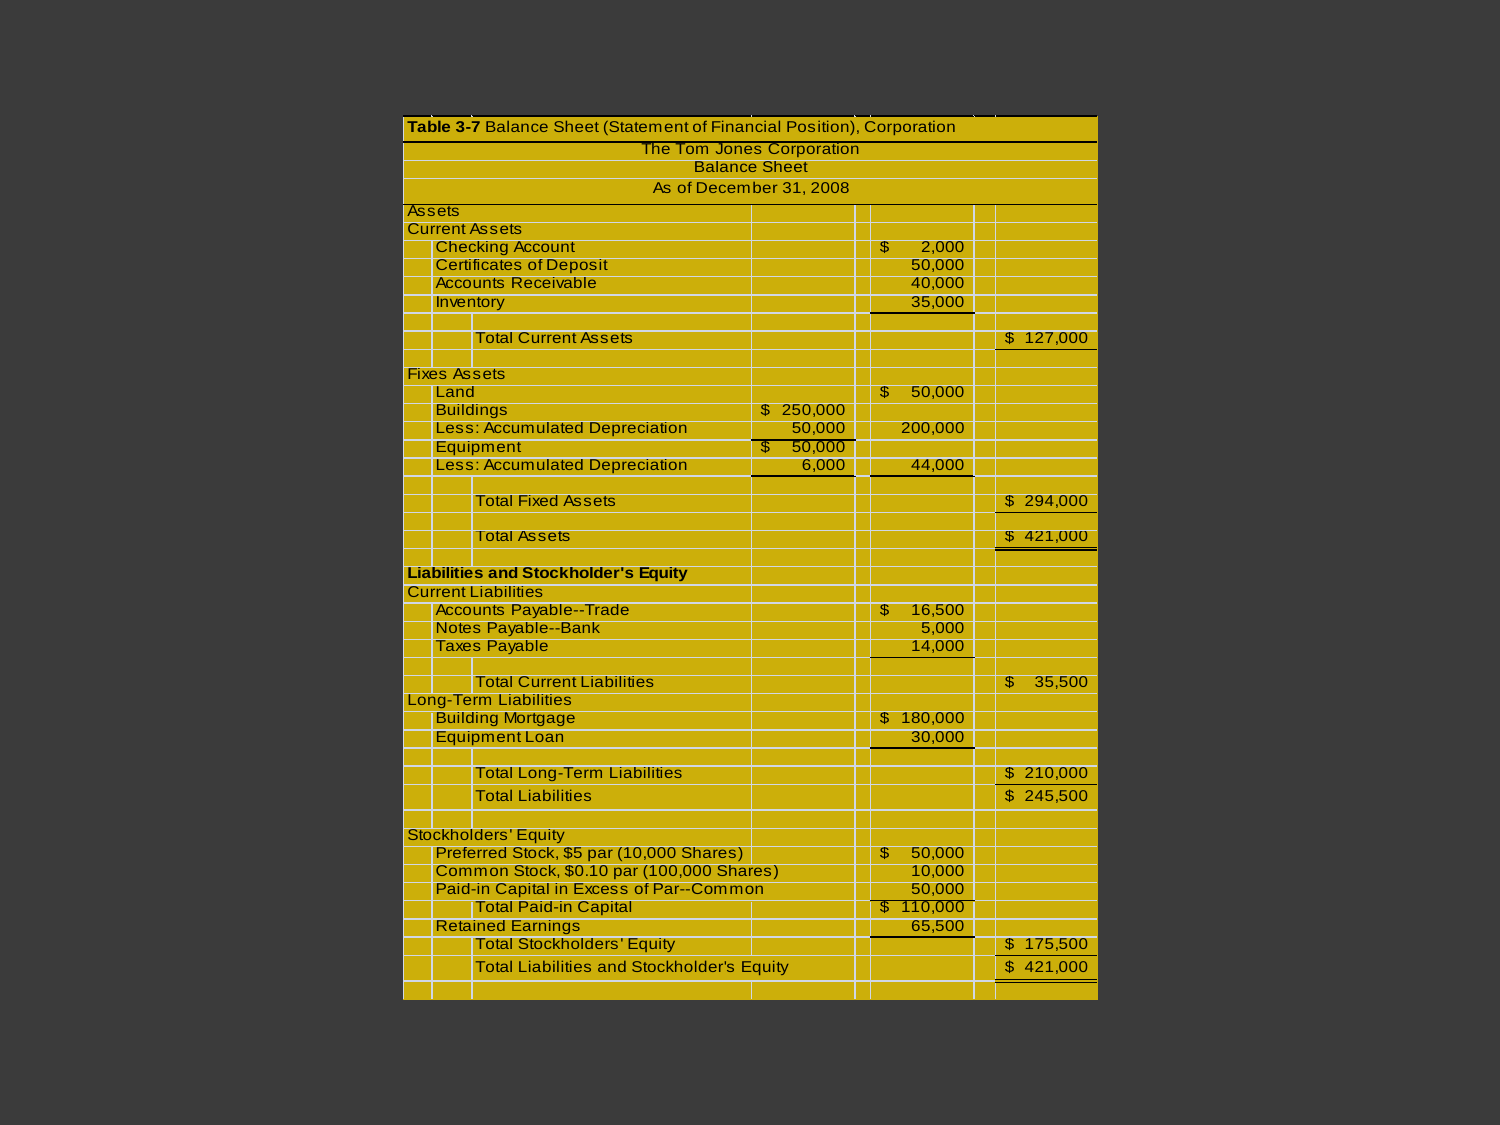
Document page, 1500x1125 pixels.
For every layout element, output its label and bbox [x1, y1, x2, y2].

text_box [402, 115, 1099, 1001]
